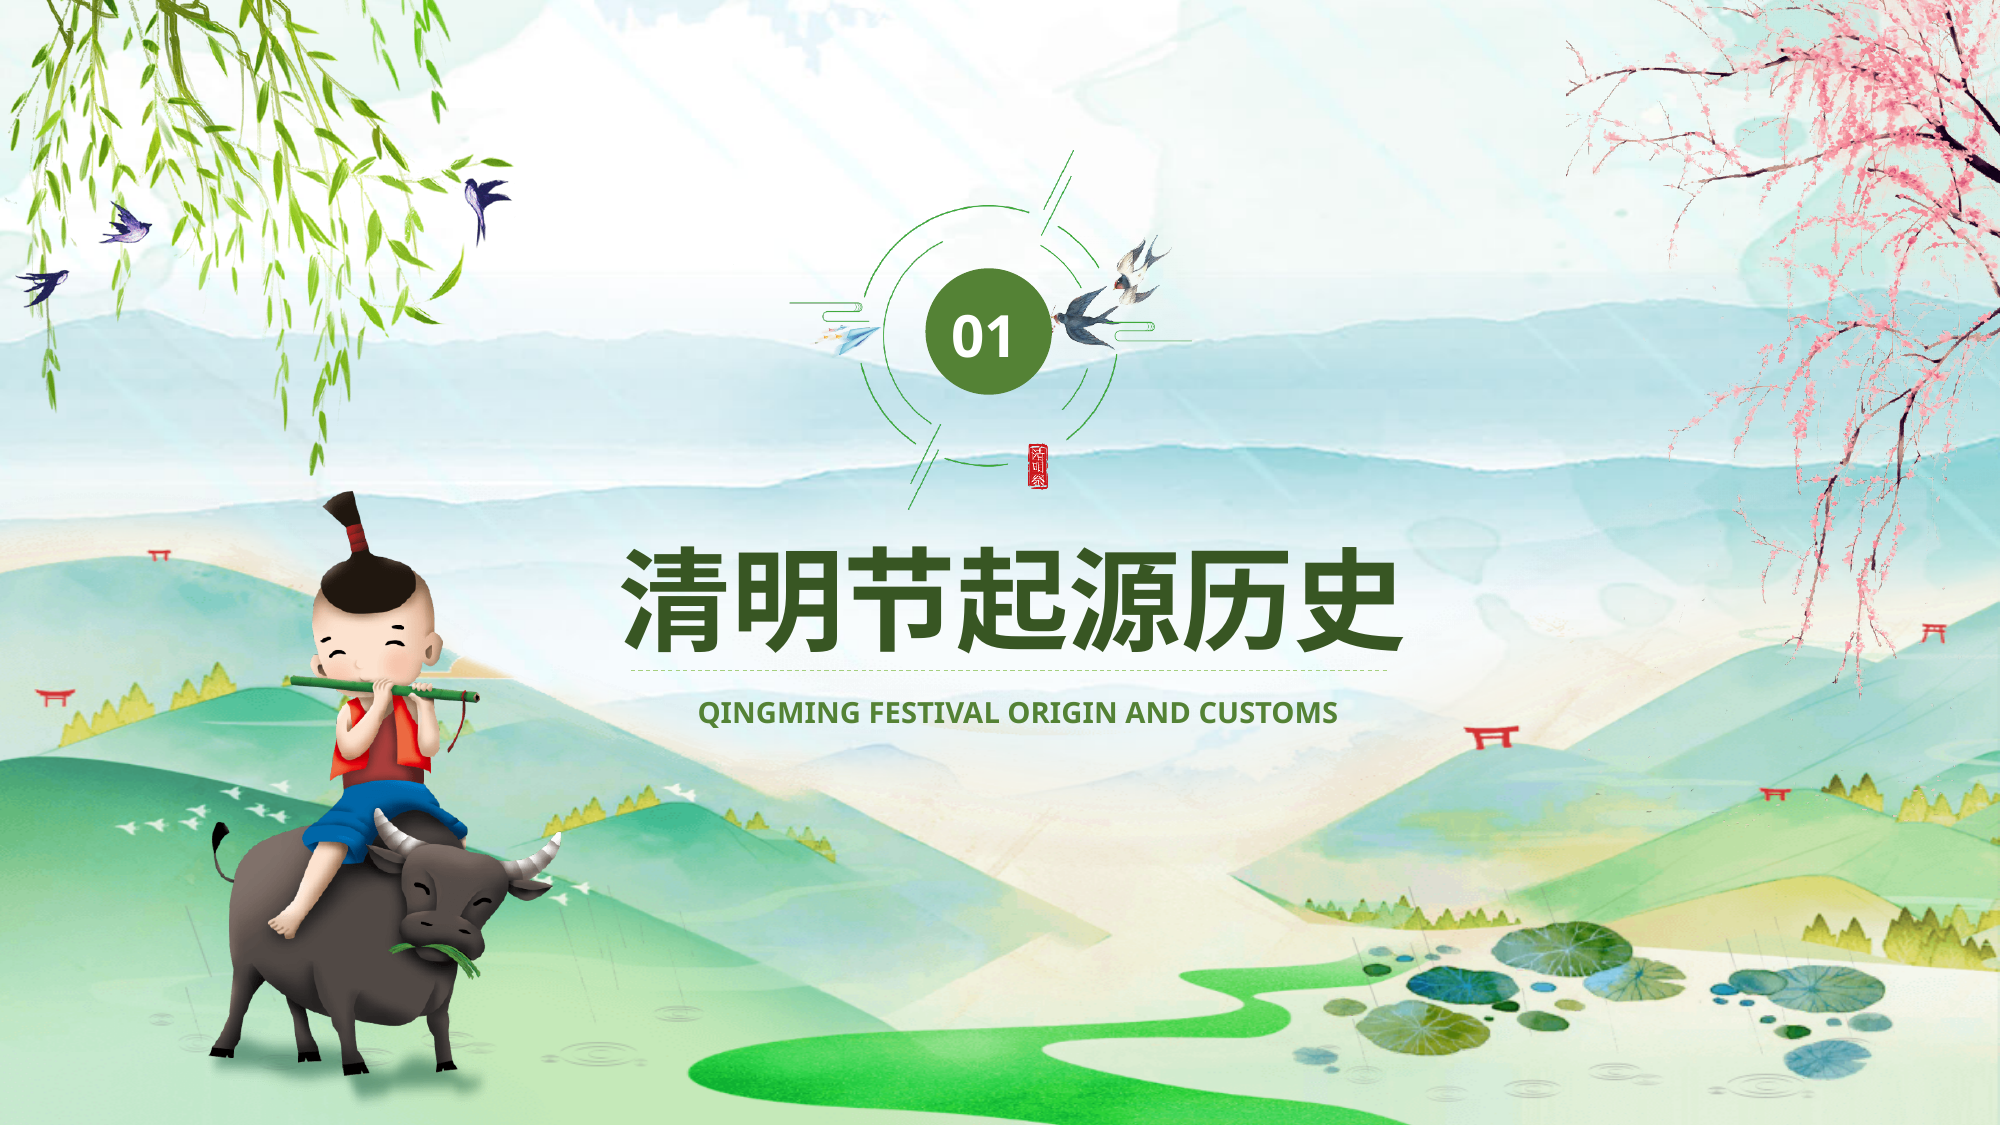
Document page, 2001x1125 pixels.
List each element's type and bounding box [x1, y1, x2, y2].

text_box [54, 770, 1986, 1125]
text_box [733, 78, 1236, 582]
picture [0, 0, 2000, 1125]
picture [1272, 887, 1920, 1115]
